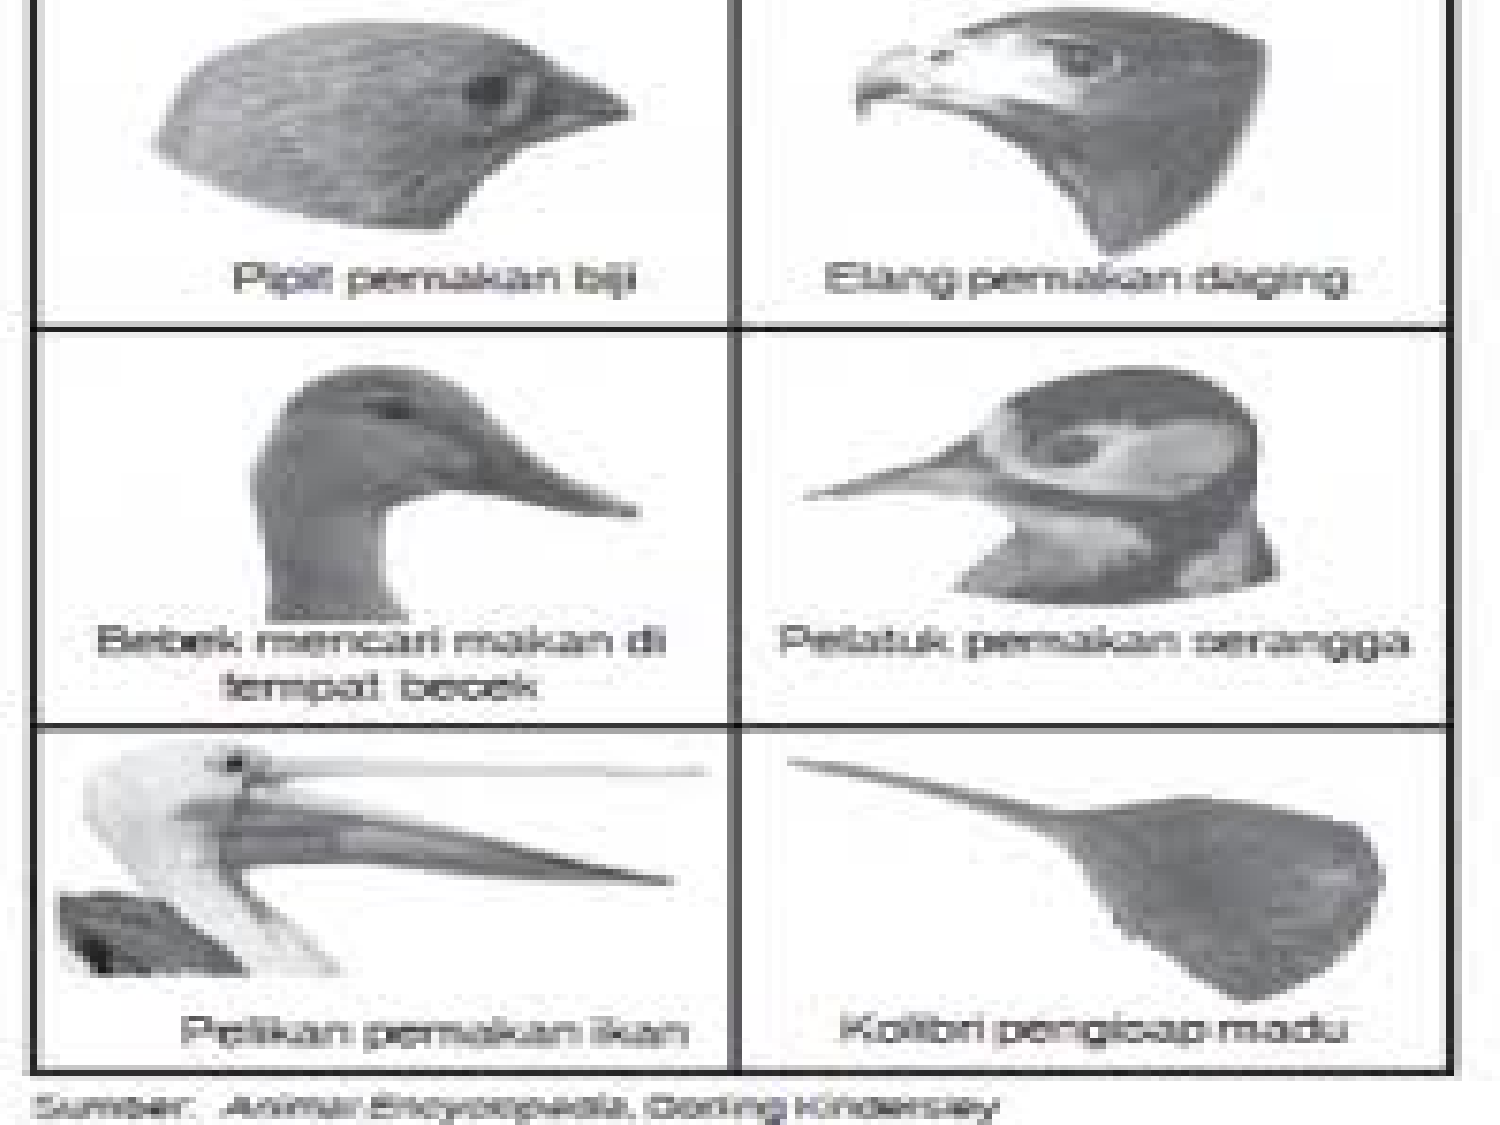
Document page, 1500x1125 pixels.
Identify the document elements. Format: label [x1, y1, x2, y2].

list [0, 0, 1500, 1125]
